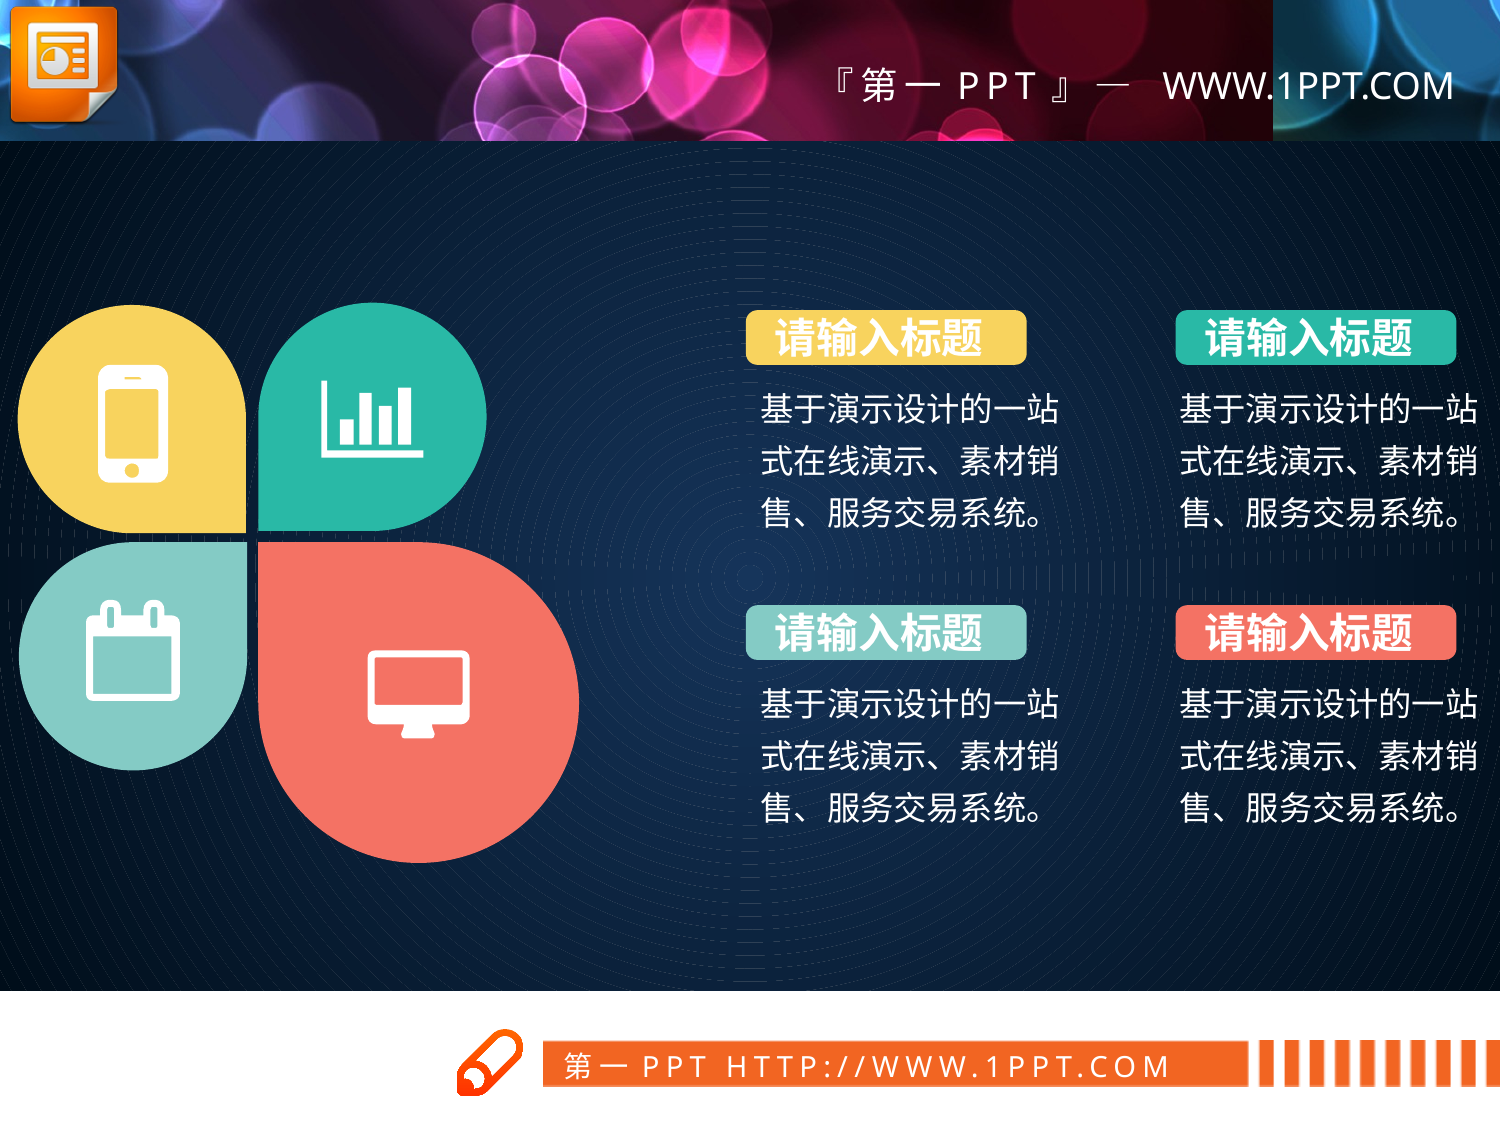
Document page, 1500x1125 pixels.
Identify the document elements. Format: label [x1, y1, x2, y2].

text_box [18, 542, 248, 771]
text_box [17, 304, 246, 534]
text_box [1164, 304, 1500, 542]
text_box [86, 599, 180, 701]
text_box [745, 599, 1087, 837]
picture [0, 0, 1500, 141]
text_box [258, 302, 487, 531]
text_box [98, 364, 169, 483]
text_box [258, 542, 580, 863]
picture [543, 1040, 1500, 1087]
text_box [367, 650, 470, 739]
text_box [745, 304, 1087, 542]
text_box [321, 380, 424, 458]
text_box [1164, 599, 1500, 837]
